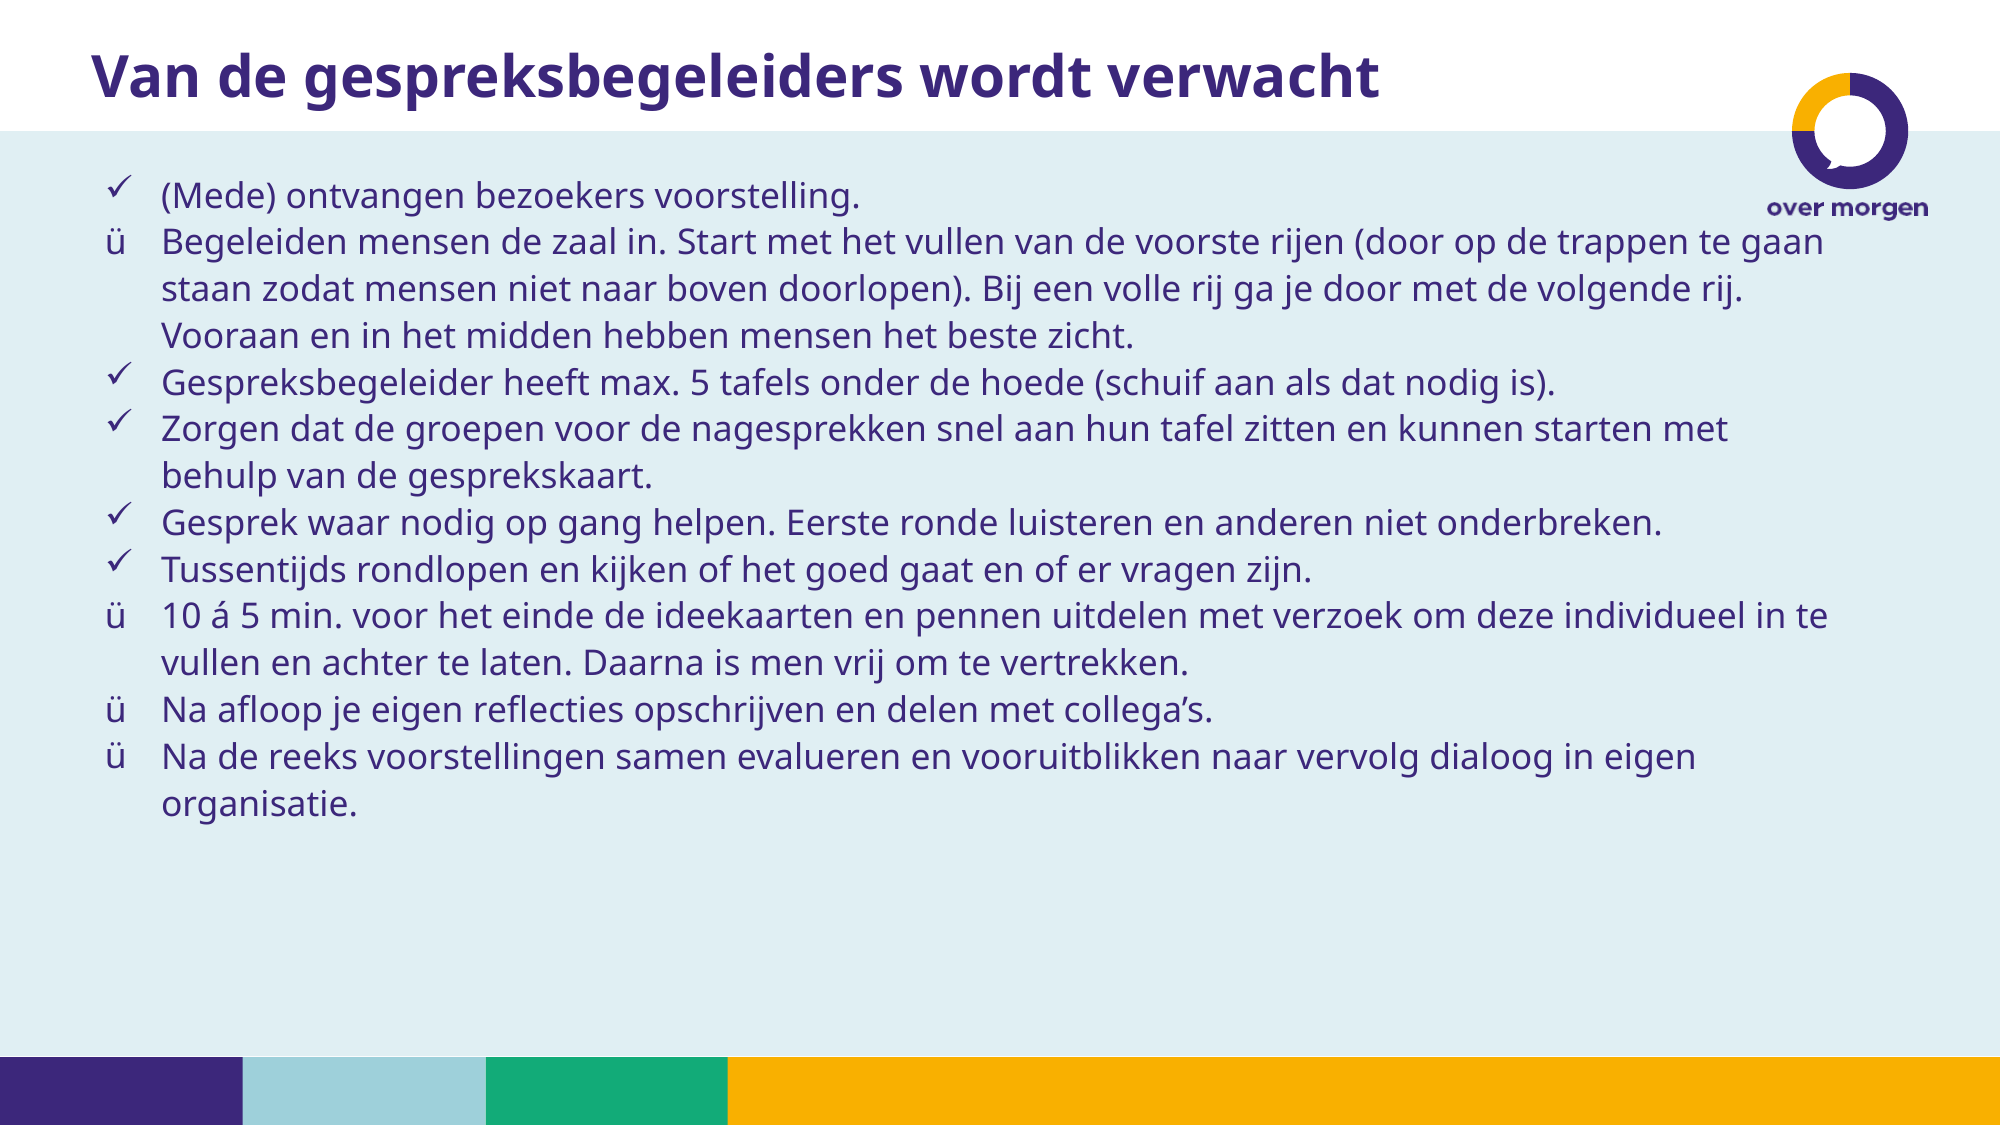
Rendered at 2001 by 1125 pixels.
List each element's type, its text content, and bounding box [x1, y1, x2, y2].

title Van de gespreksbegeleiders wordt verwacht [90, 37, 1561, 160]
text_box (Mede) ontvangen bezoekers voorstelling. Begeleiden mensen de zaal in. Start met het vullen van de voorste rijen (door op de trappen te gaan staan zodat mensen niet naar boven doorlopen). Bij een volle rij ga je door met de volgende rij. Vooraan en in het midden hebben mensen het beste zicht. Gespreksbegeleider heeft max. 5 tafels onder de hoede (schuif aan als dat nodig is). Zorgen dat de groepen voor de nagesprekken snel aan hun tafel zitten en kunnen starten met behulp van de gesprekskaart. Gesprek waar nodig op gang helpen. Eerste ronde luisteren en anderen niet onderbreken. Tussentijds rondlopen en kijken of het goed gaat en of er vragen zijn. 10 á 5 min. voor het einde de ideekaarten en pennen uitdelen met verzoek om deze individueel in te vullen en achter te laten. Daarna is men vrij om te vertrekken. Na afloop je eigen reflecties opschrijven en delen met collega’s. Na de reeks voorstellingen samen evalueren en vooruitblikken naar vervolg dialoog in eigen organisatie. [89, 160, 1864, 878]
picture [1864, 202, 1870, 216]
picture [1898, 202, 1913, 216]
picture [1872, 202, 1897, 221]
picture [1914, 202, 1928, 216]
